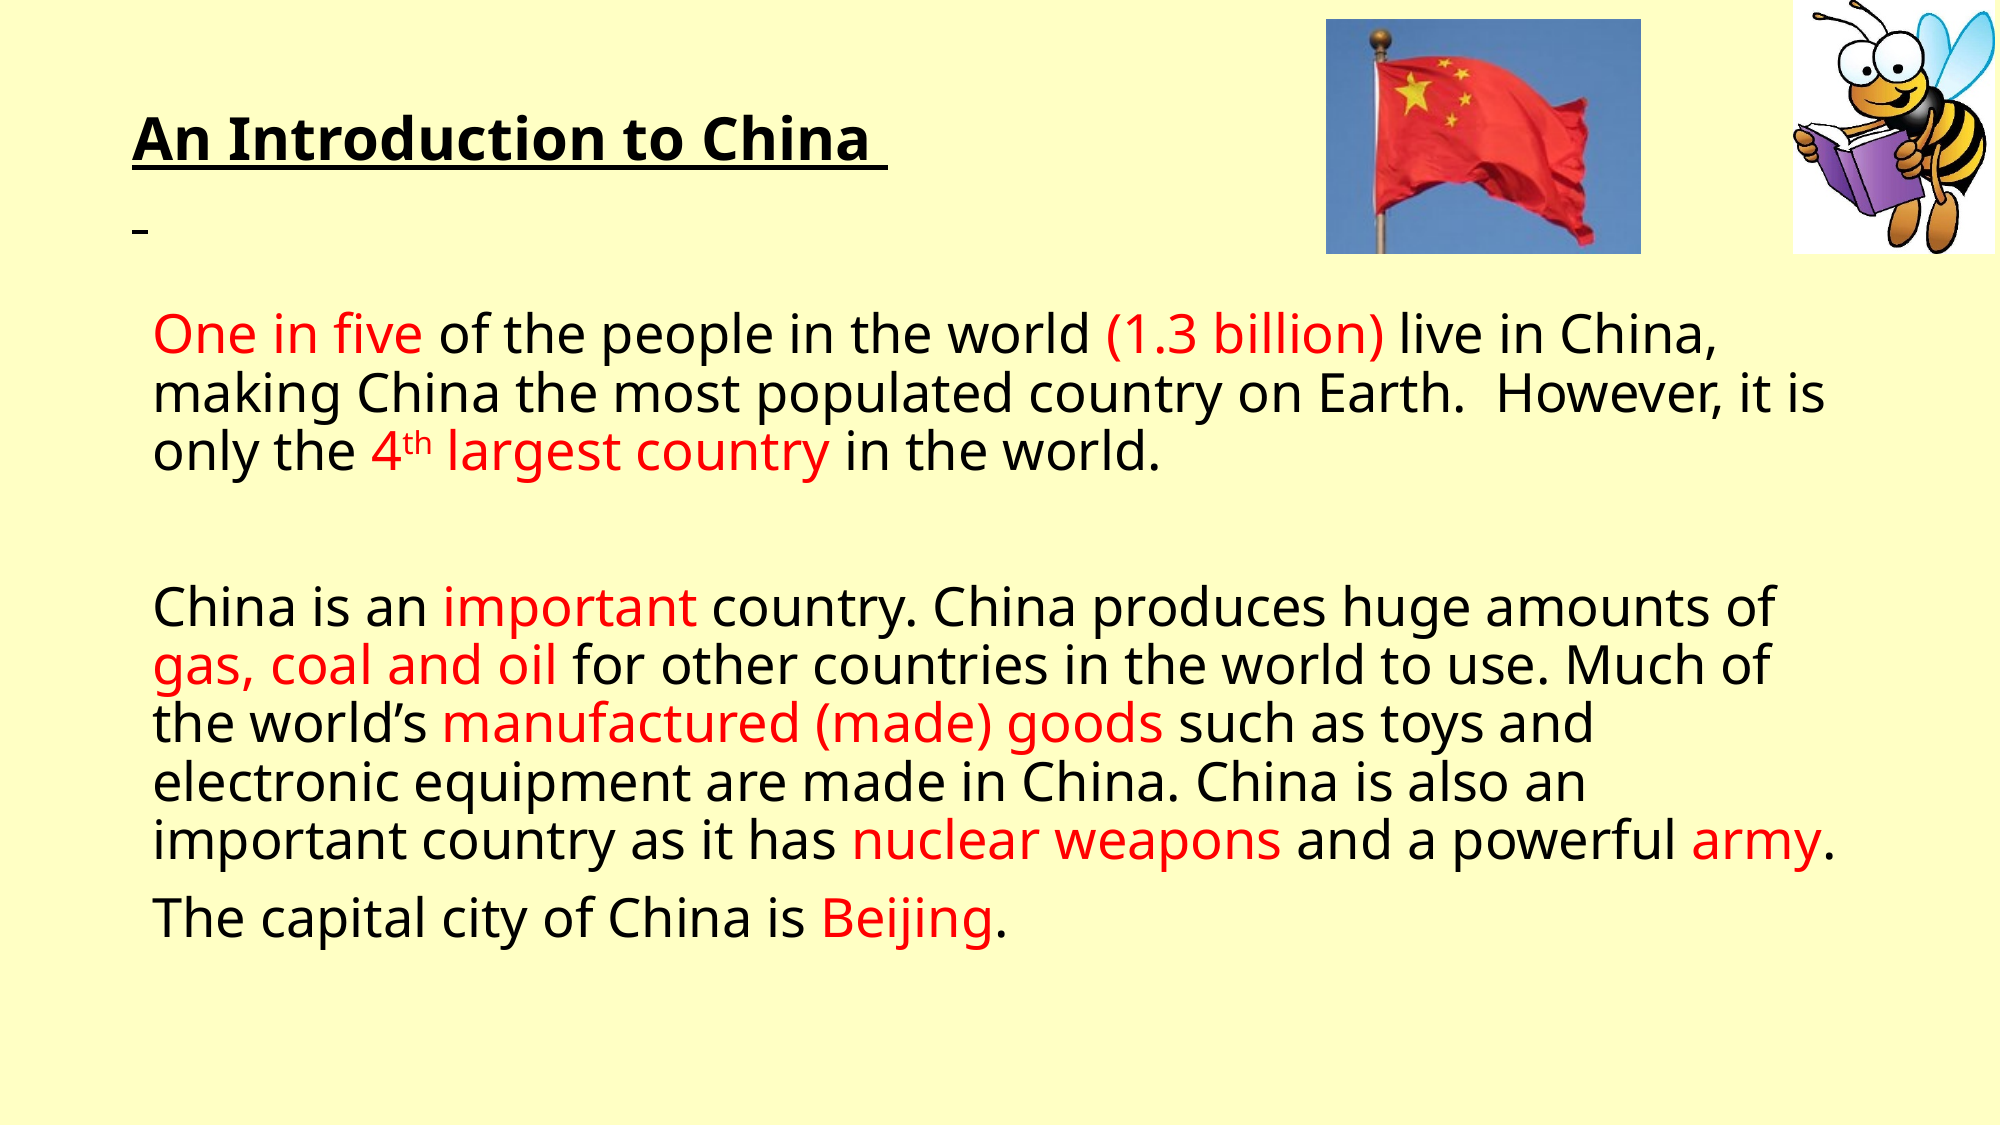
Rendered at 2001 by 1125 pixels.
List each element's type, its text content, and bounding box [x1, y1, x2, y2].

picture [1792, 0, 1995, 254]
picture [1326, 19, 1641, 254]
title An Introduction to China [117, 100, 1843, 319]
list One in five of the people in the world (1.3 billion) live in China, making China the most populated country on Earth. However, it is only the 4th largest country in the world. China is an important country. China produces huge amounts of gas, coal and oil for other countries in the world to use. Much of the world’s manufactured (made) goods such as toys and electronic equipment are made in China. China is also an important country as it has nuclear weapons and a powerful army. The capital city of China is Beijing. [137, 299, 1863, 1014]
